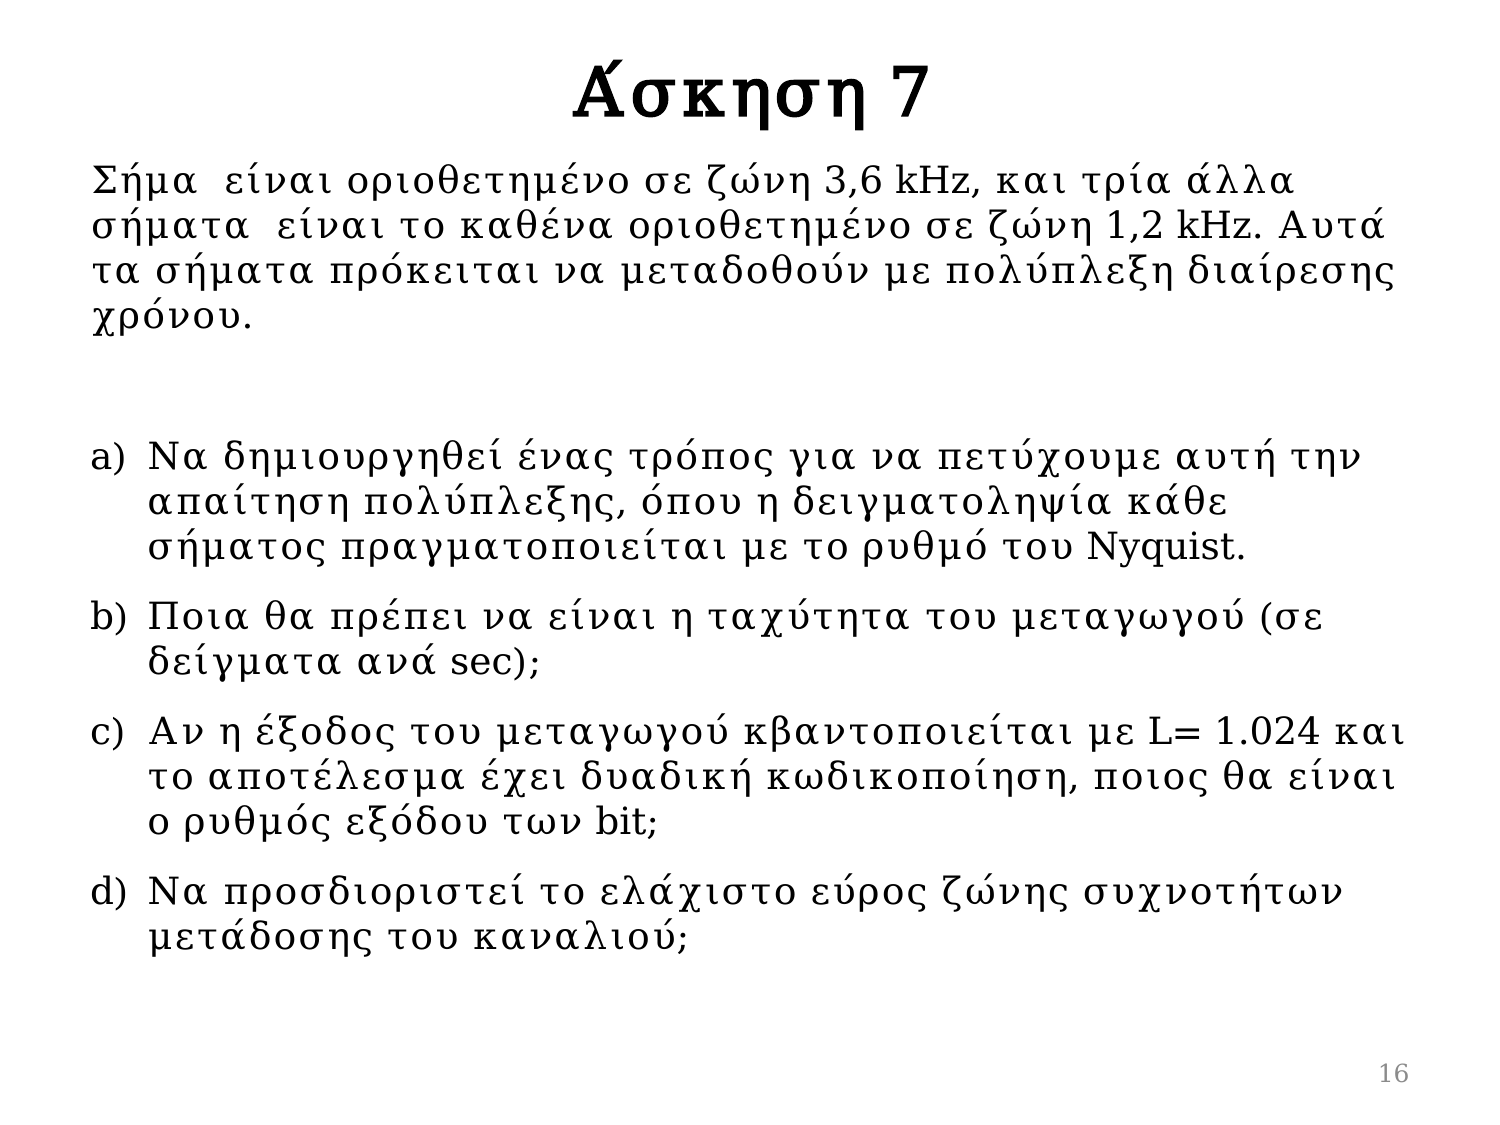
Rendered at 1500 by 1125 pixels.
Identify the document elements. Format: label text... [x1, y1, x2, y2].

title Άσκηση 7 [75, 19, 1425, 159]
slide_number 16 [1222, 1042, 1425, 1103]
